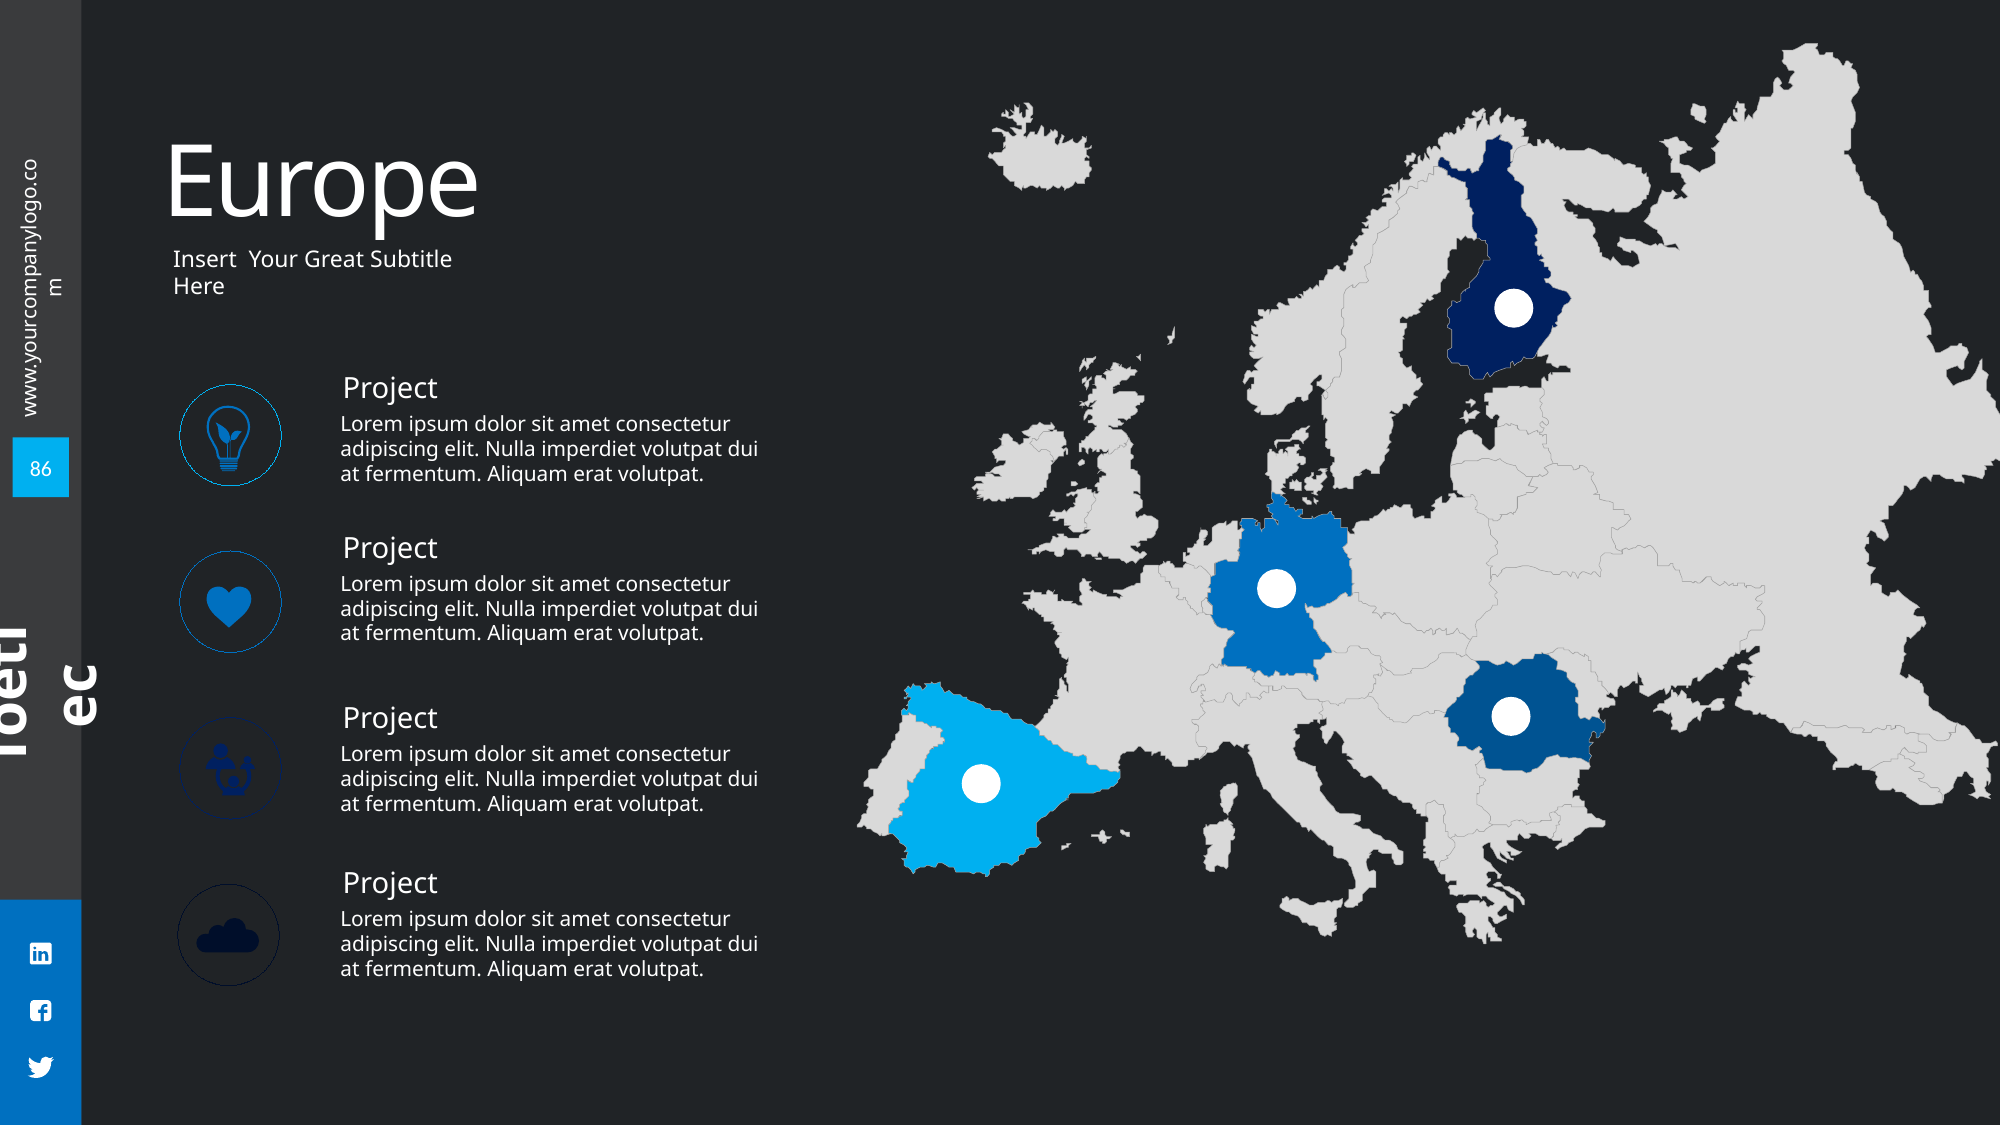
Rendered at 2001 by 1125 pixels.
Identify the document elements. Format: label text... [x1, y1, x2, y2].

text_box Lorem ipsum dolor sit amet consectetur adipiscing elit. Nulla imperdiet volutpat dui at fermentum. Aliquam erat volutpat. [325, 733, 792, 823]
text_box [177, 884, 280, 986]
text_box Lorem ipsum dolor sit amet consectetur adipiscing elit. Nulla imperdiet volutpat dui at fermentum. Aliquam erat volutpat. [325, 898, 792, 989]
text_box Lorem ipsum dolor sit amet consectetur adipiscing elit. Nulla imperdiet volutpat dui at fermentum. Aliquam erat volutpat. [325, 402, 792, 493]
slide_number 86 [12, 437, 69, 498]
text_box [179, 717, 282, 820]
text_box Project [327, 850, 550, 898]
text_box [857, 43, 2000, 944]
text_box Europe [147, 116, 677, 236]
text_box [179, 384, 282, 486]
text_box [179, 550, 282, 653]
text_box Project [327, 355, 550, 402]
text_box Lorem ipsum dolor sit amet consectetur adipiscing elit. Nulla imperdiet volutpat dui at fermentum. Aliquam erat volutpat. [325, 562, 792, 653]
text_box Project [327, 685, 550, 733]
text_box Project [327, 514, 550, 562]
text_box Insert Your Great Subtitle Here [158, 237, 512, 307]
